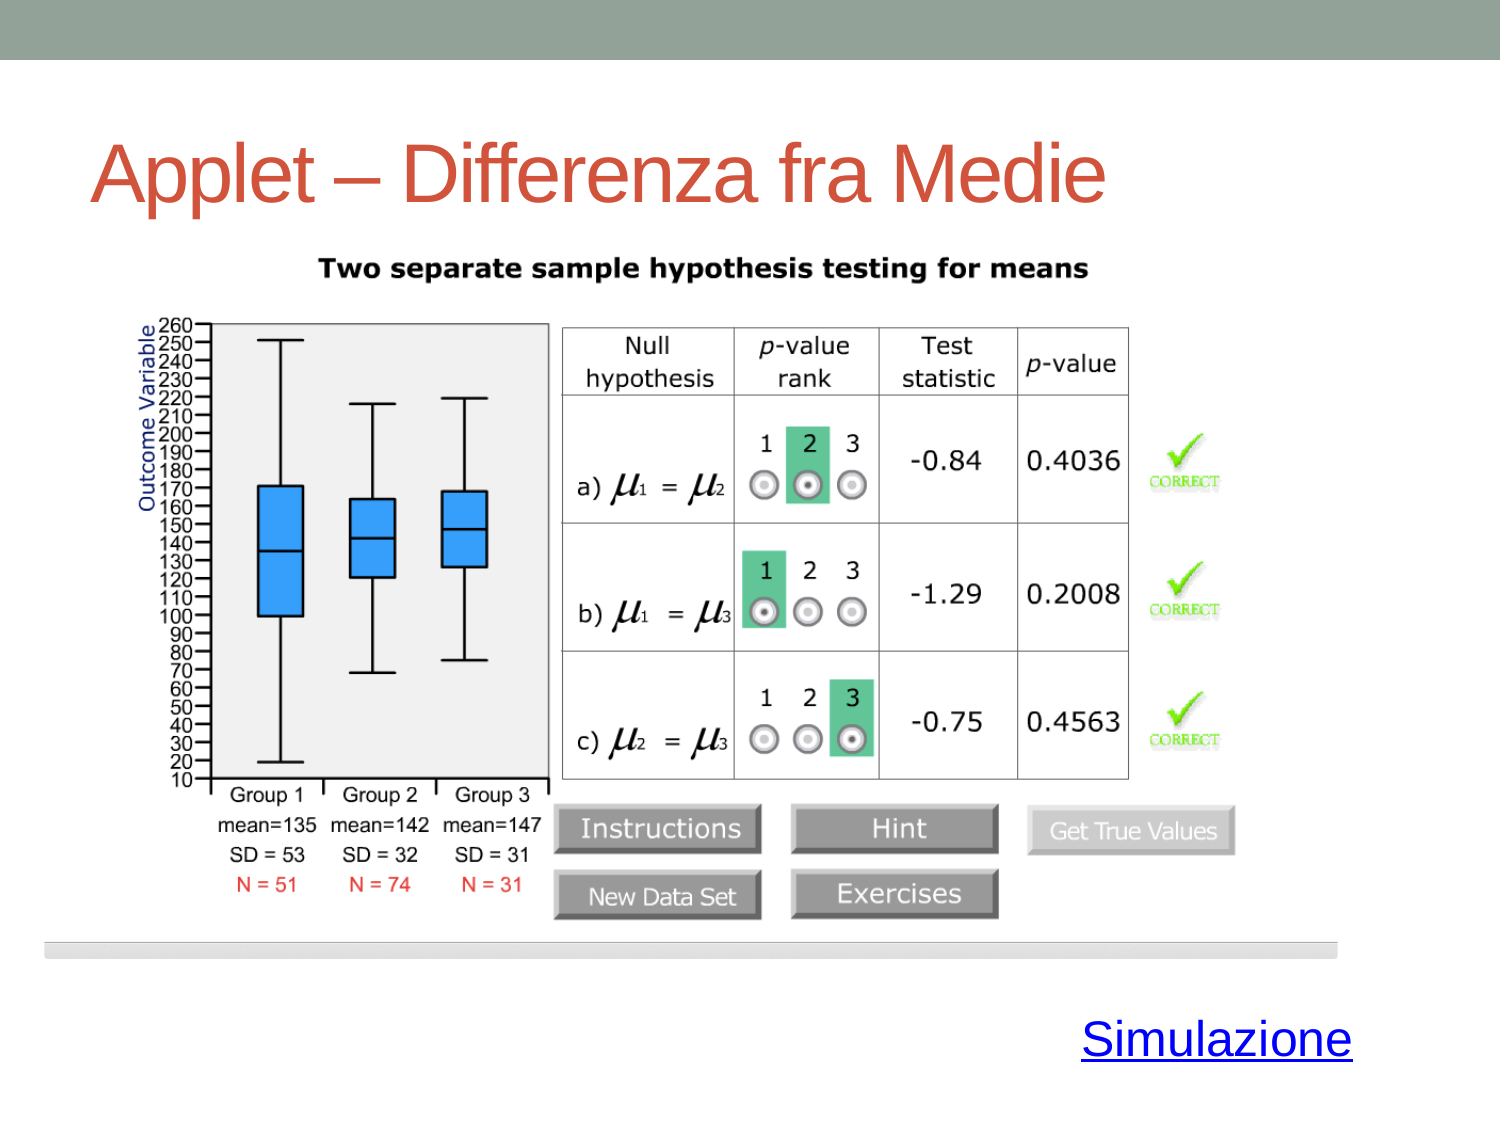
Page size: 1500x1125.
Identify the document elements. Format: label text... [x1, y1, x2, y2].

title Applet – Differenza fra Medie [75, 87, 1425, 250]
picture [44, 246, 1338, 959]
text_box Simulazione [1066, 999, 1414, 1074]
